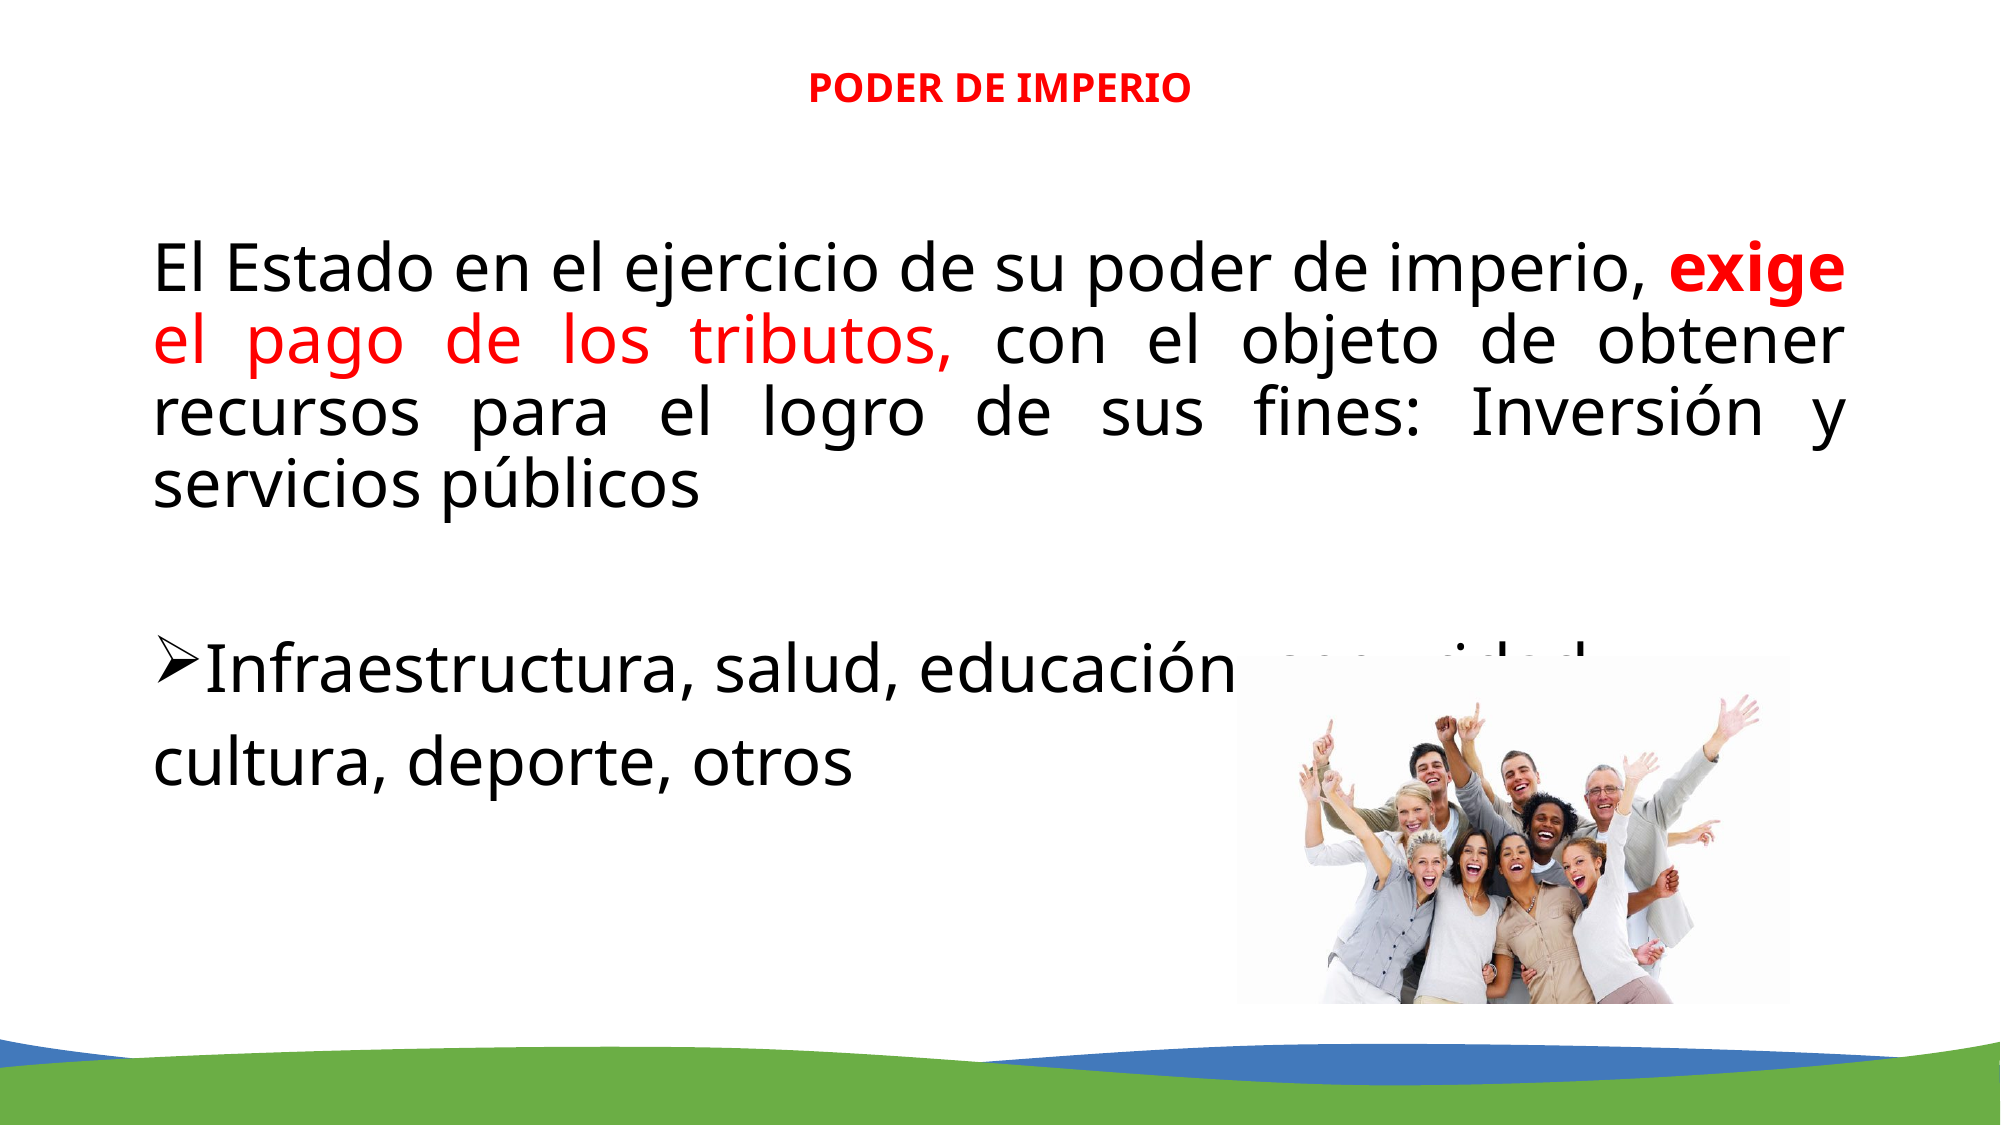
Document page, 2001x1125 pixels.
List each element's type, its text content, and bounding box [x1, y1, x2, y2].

list El Estado en el ejercicio de su poder de imperio, exige el pago de los tributos, con el objeto de obtener recursos para el logro de sus fines: Inversión y servicios públicos Infraestructura, salud, educación, seguridad, cultura, deporte, otros [137, 226, 1863, 941]
title PODER DE IMPERIO [137, 59, 1863, 119]
picture [1237, 656, 1790, 1004]
